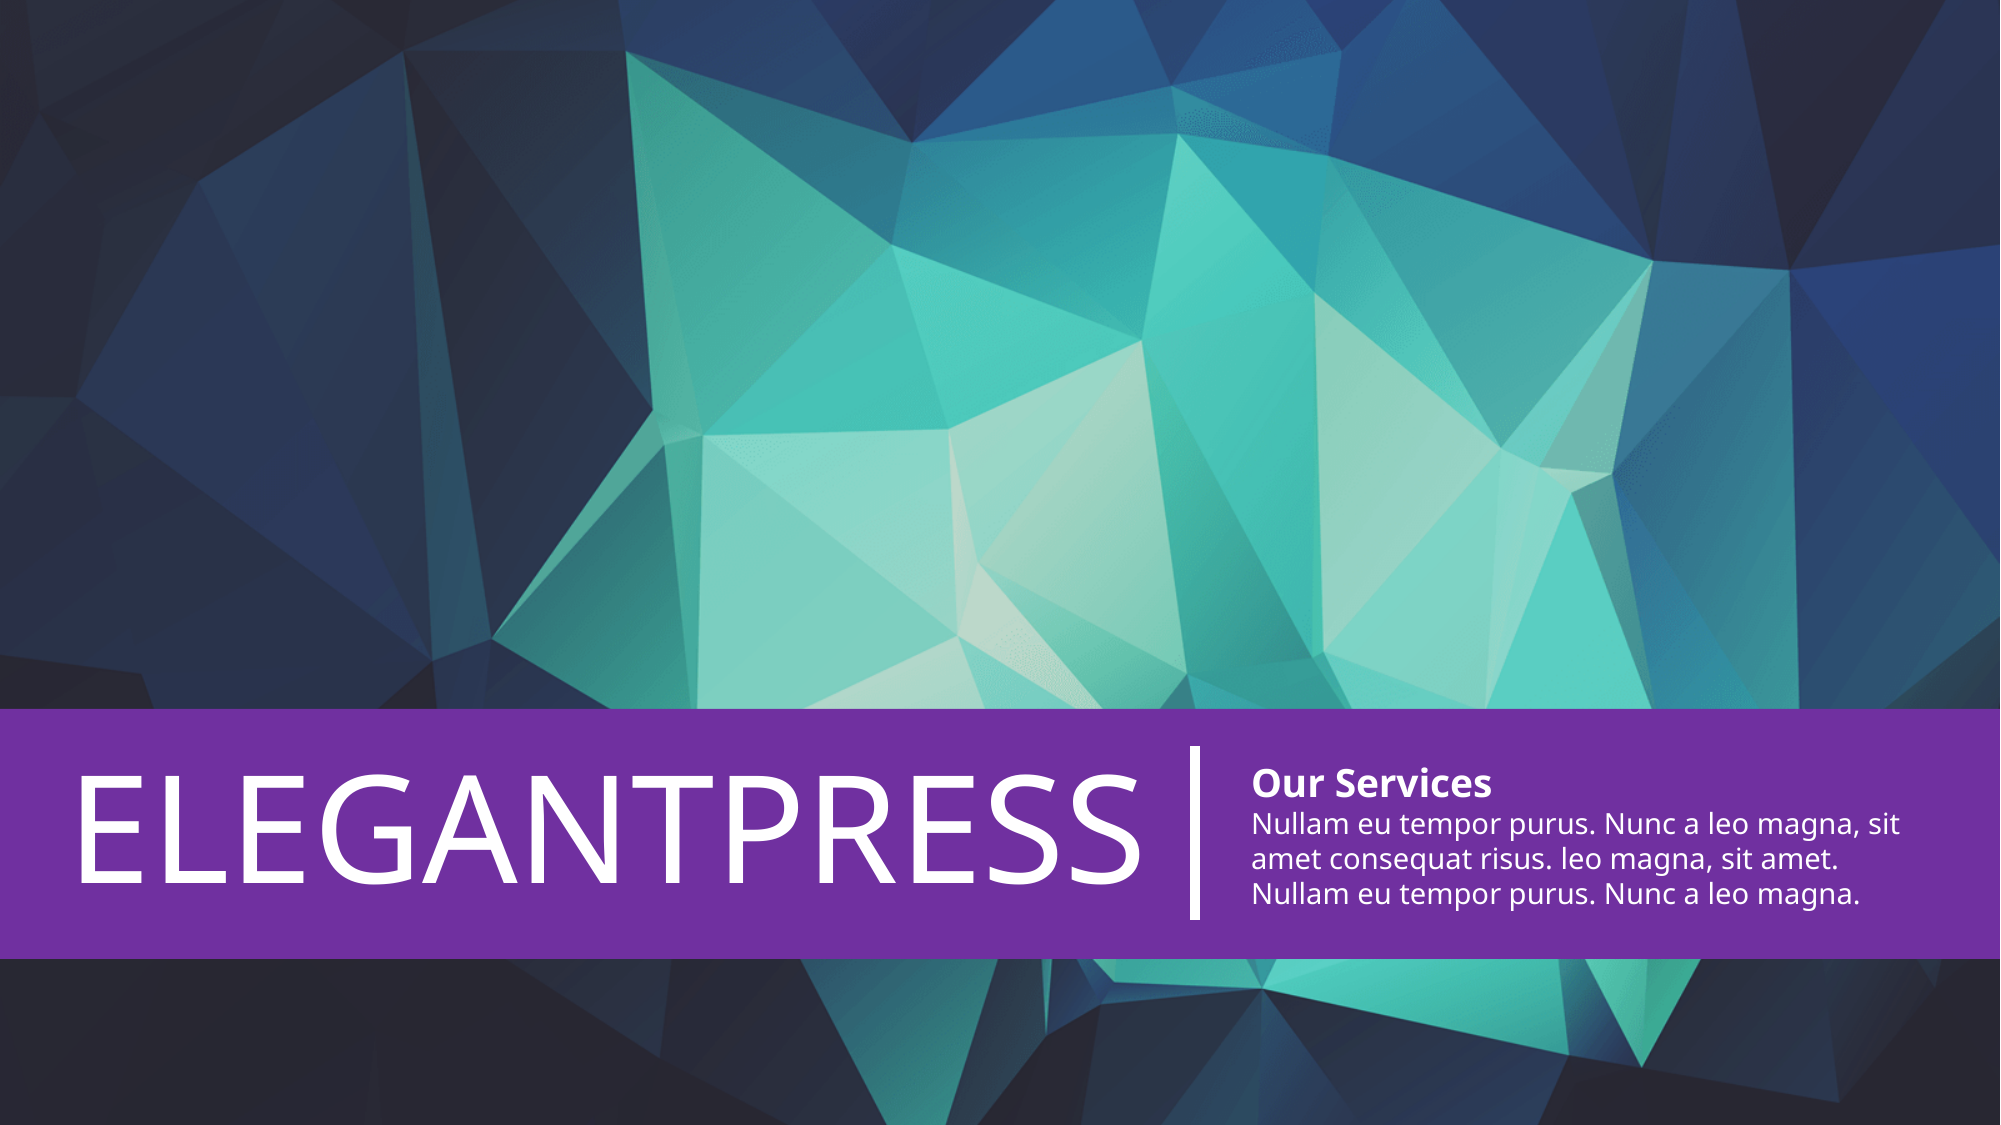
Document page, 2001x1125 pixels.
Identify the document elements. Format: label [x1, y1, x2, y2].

text_box [0, 708, 2000, 959]
picture [0, 959, 2000, 1125]
picture [0, 0, 2000, 708]
